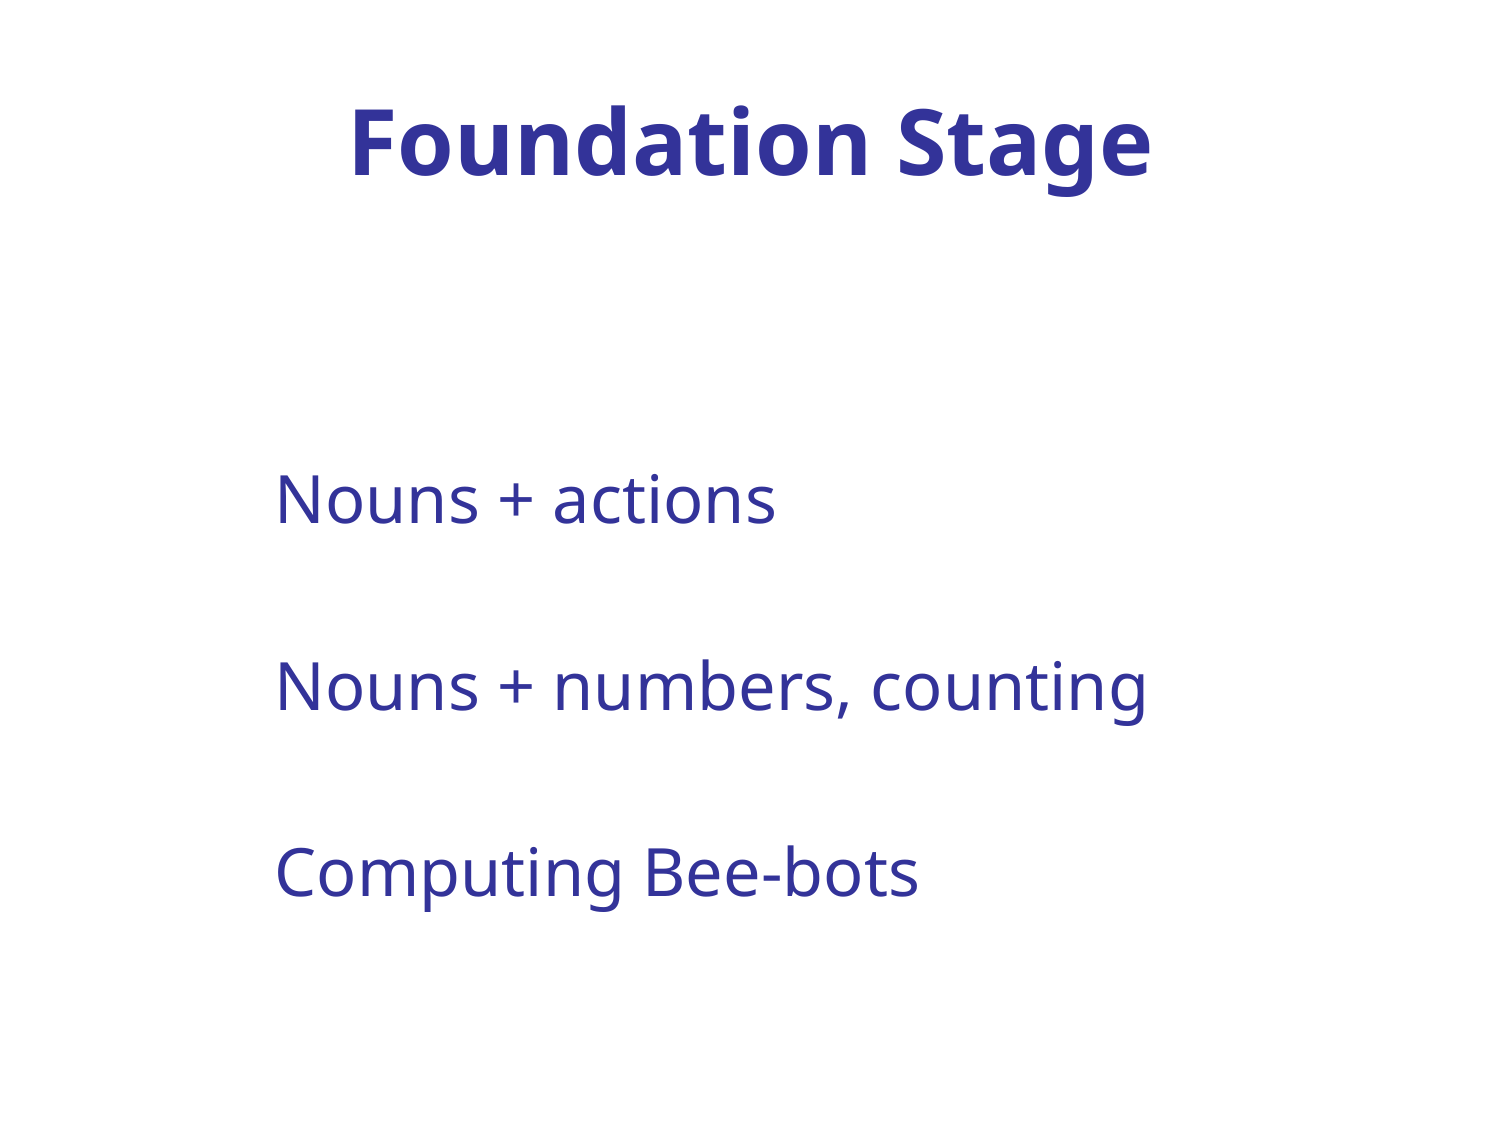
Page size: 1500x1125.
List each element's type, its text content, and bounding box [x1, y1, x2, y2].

list Nouns + actions Nouns + numbers, counting Computing Bee-bots [74, 262, 1426, 1006]
title Foundation Stage [76, 44, 1426, 233]
